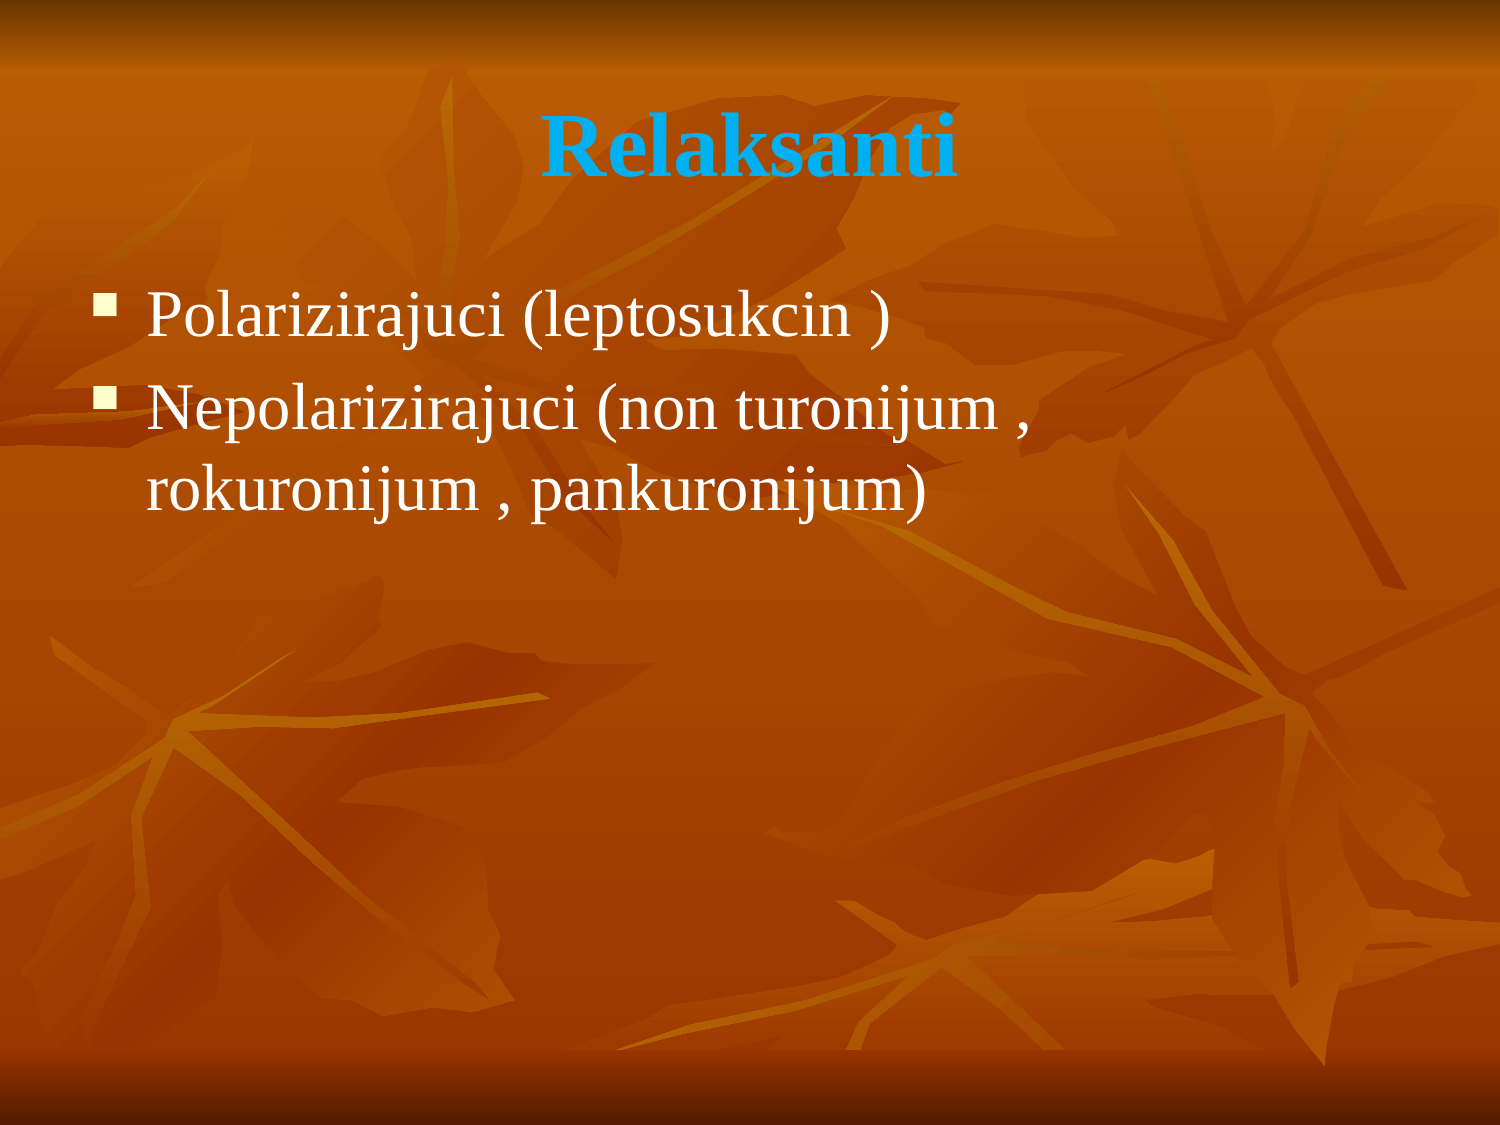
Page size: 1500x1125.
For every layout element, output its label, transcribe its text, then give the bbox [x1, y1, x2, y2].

title Relaksanti [75, 45, 1425, 234]
list Polarizirajuci (leptosukcin ) Nepolarizirajuci (non turonijum , rokuronijum , pankuronijum) [75, 262, 1425, 1006]
